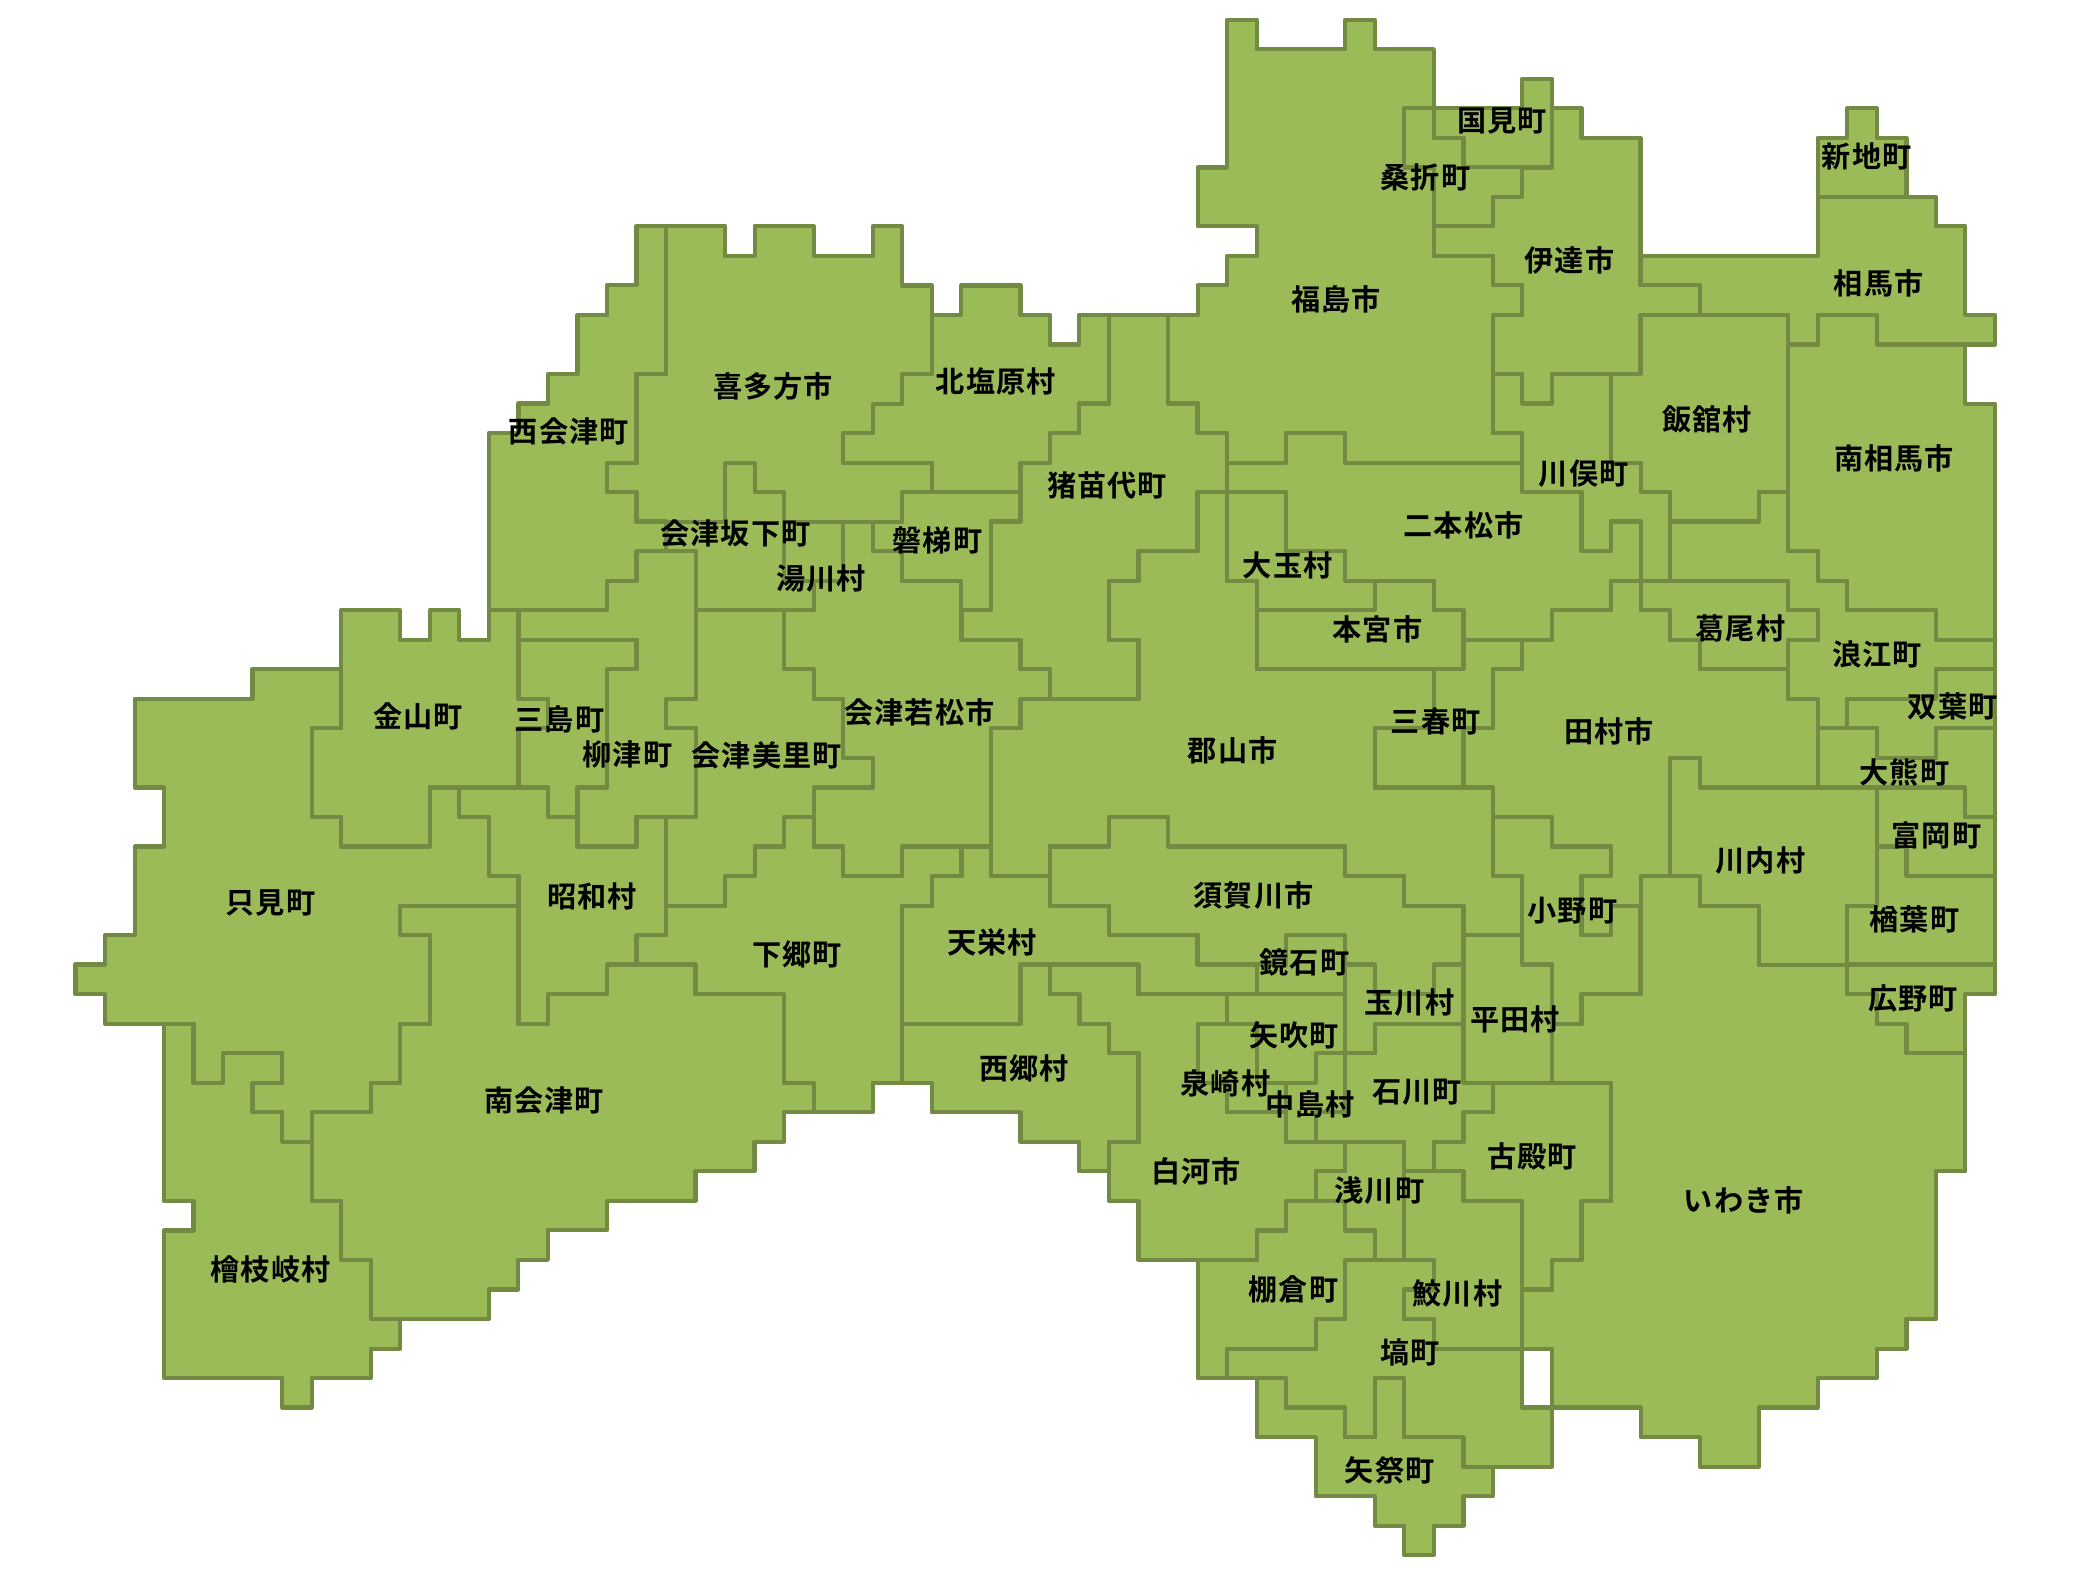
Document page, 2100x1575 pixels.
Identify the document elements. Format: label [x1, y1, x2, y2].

text_box [75, 19, 2014, 1556]
